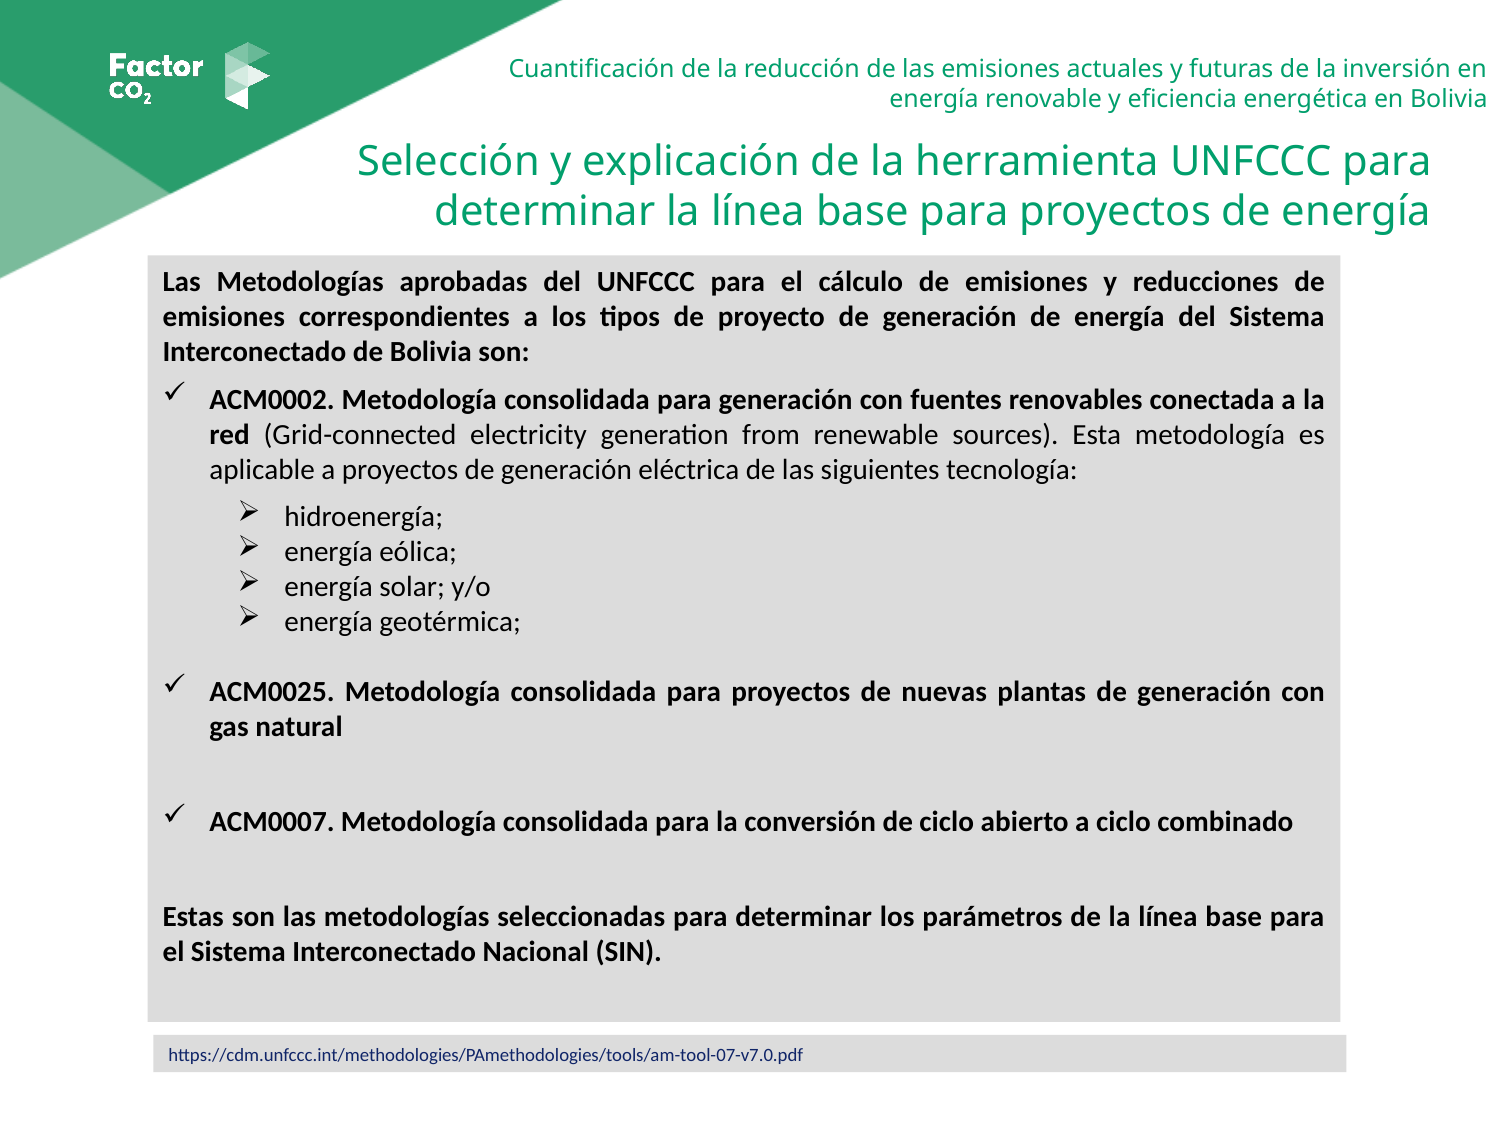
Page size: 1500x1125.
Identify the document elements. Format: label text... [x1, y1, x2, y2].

text_box https://cdm.unfccc.int/methodologies/PAmethodologies/tools/am-tool-07-v7.0.pdf [153, 1035, 1347, 1073]
text_box Las Metodologías aprobadas del UNFCCC para el cálculo de emisiones y reducciones de emisiones correspondientes a los tipos de proyecto de generación de energía del Sistema Interconectado de Bolivia son: ACM0002. Metodología consolidada para generación con fuentes renovables conectada a la red (Grid-connected electricity generation from renewable sources). Esta metodología es aplicable a proyectos de generación eléctrica de las siguientes tecnología: hidroenergía; energía eólica; energía solar; y/o energía geotérmica; ACM0025. Metodología consolidada para proyectos de nuevas plantas de generación con gas natural ACM0007. Metodología consolidada para la conversión de ciclo abierto a ciclo combinado Estas son las metodologías seleccionadas para determinar los parámetros de la línea base para el Sistema Interconectado Nacional (SIN). [147, 255, 1341, 1022]
text_box [0, 0, 1500, 75]
picture [0, 75, 1500, 1125]
text_box Selección y explicación de la herramienta UNFCCC para determinar la línea base para proyectos de energía [253, 125, 1447, 241]
